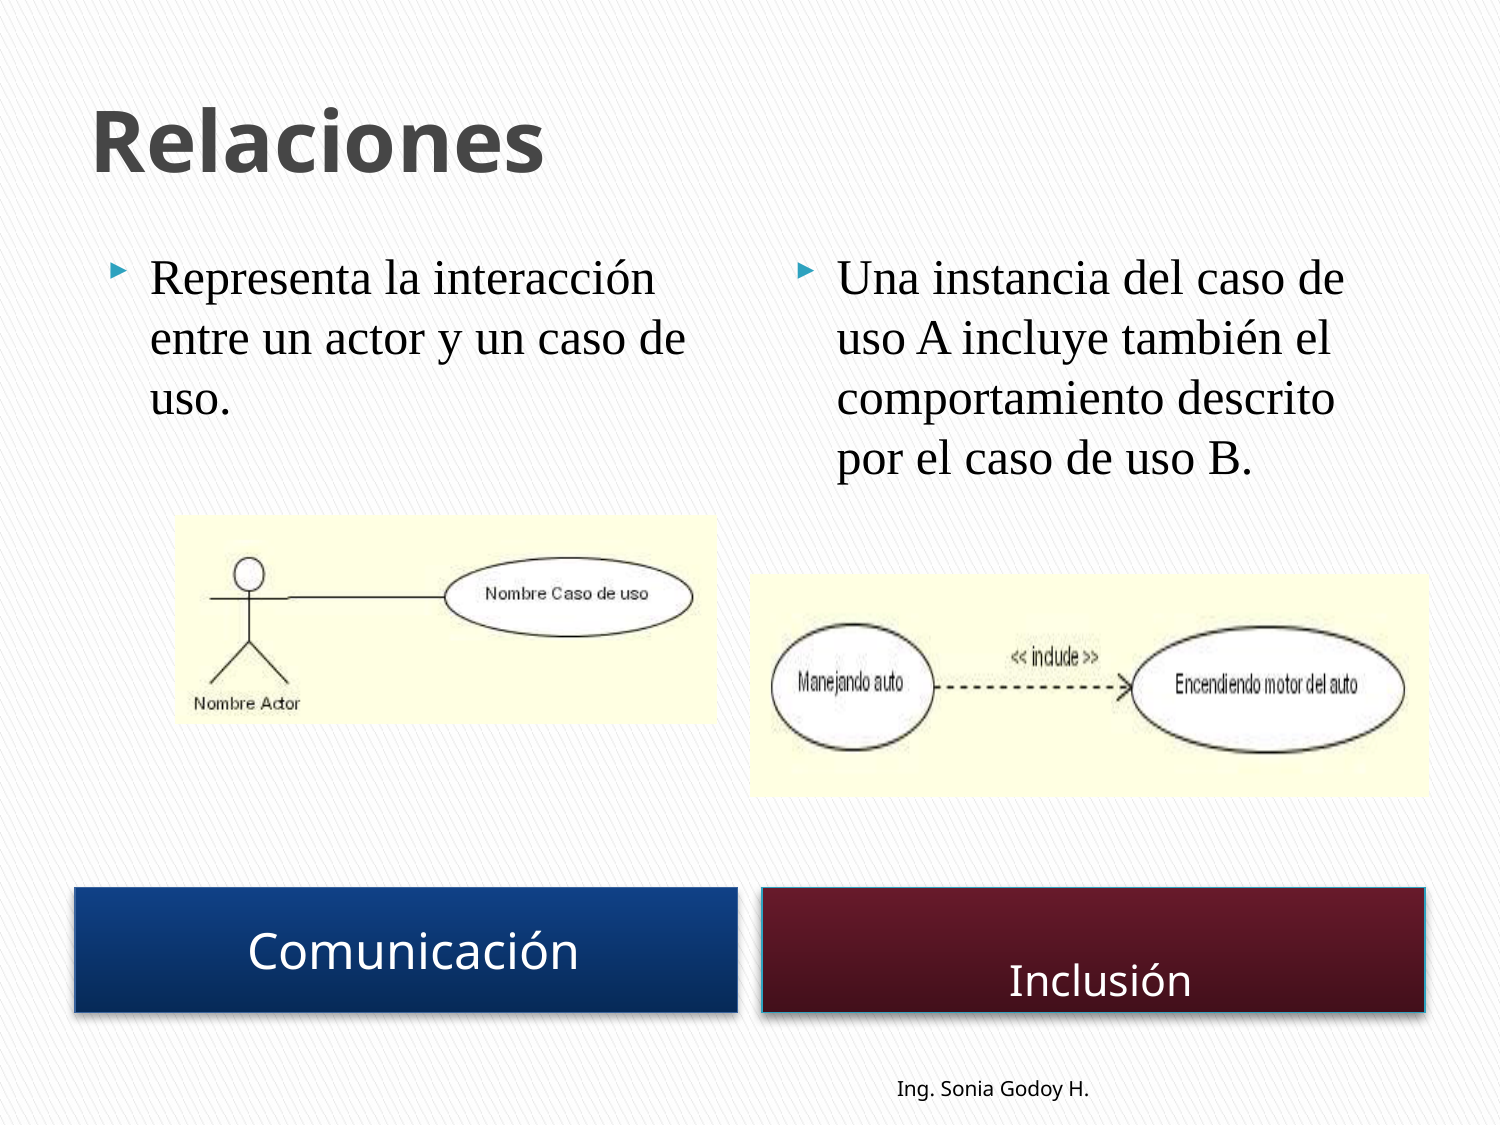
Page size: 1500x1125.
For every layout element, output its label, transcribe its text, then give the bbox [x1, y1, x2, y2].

list Representa la interacción entre un actor y un caso de uso. [75, 236, 738, 469]
picture [175, 515, 717, 724]
list Inclusión [761, 887, 1426, 1013]
list Una instancia del caso de uso A incluye también el comportamiento descrito por el caso de uso B. [761, 236, 1425, 551]
picture [749, 573, 1429, 797]
footer Ing. Sonia Godoy H. [718, 1051, 1105, 1112]
list Comunicación [74, 887, 738, 1013]
title Relaciones [75, 44, 1425, 233]
